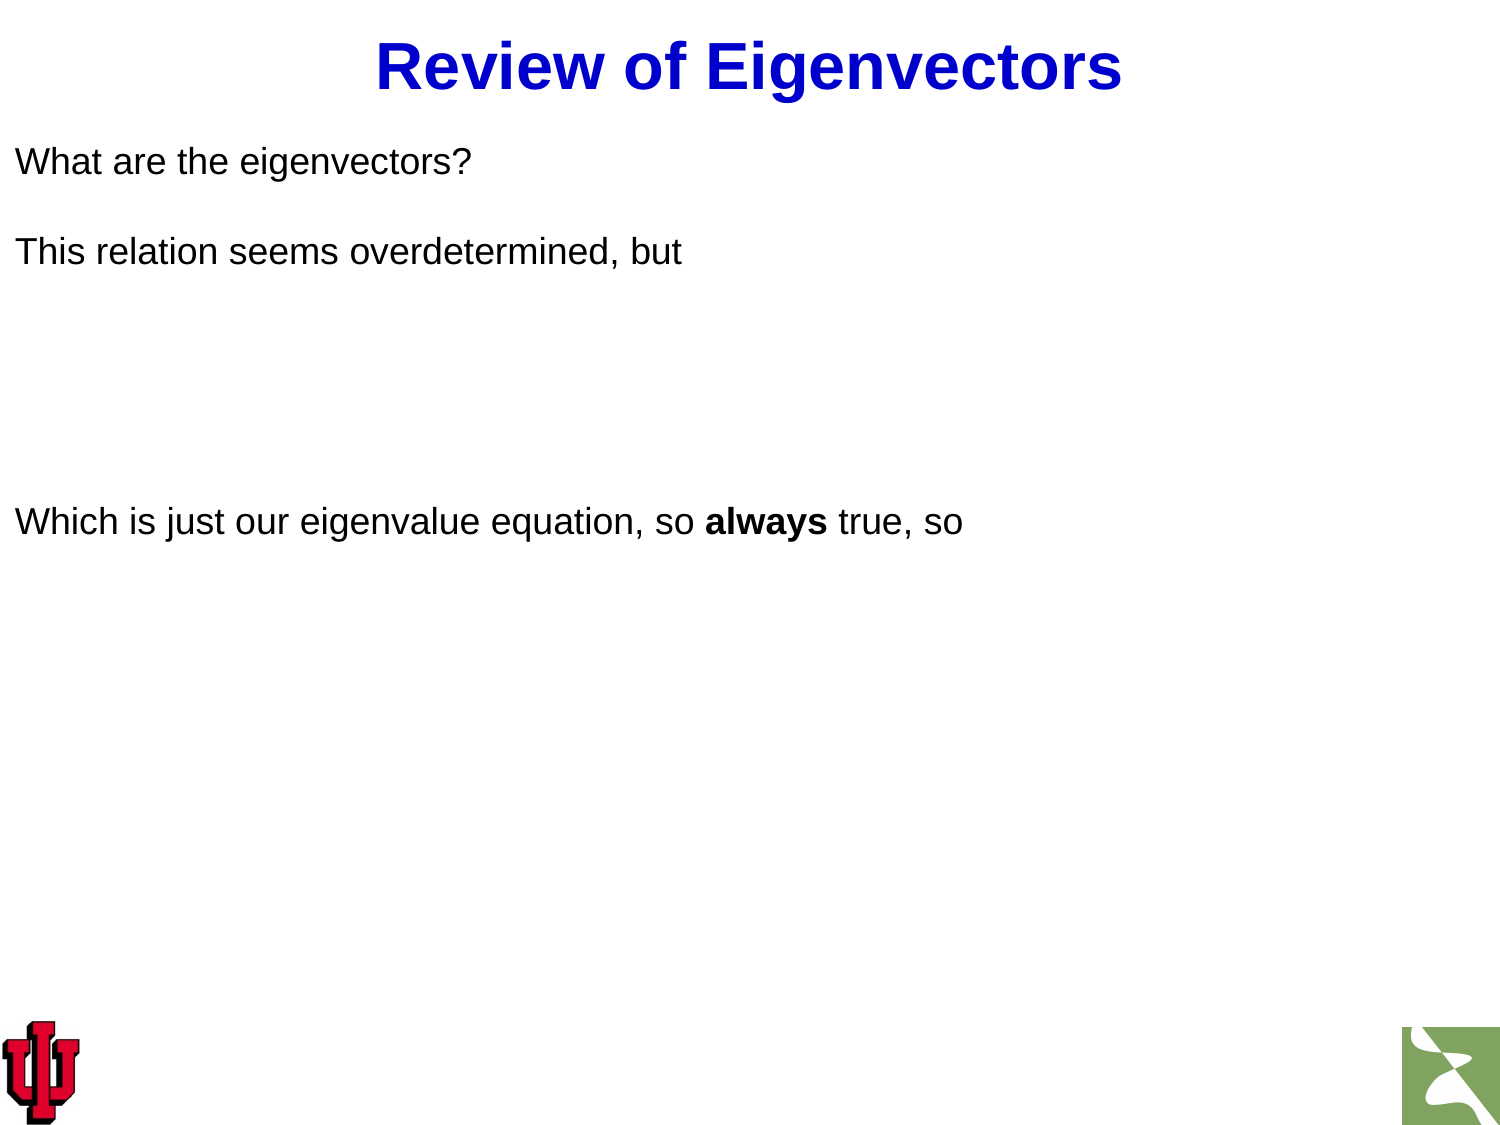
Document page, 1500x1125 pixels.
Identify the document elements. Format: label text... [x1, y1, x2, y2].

picture [0, 1020, 80, 1125]
picture [1402, 1027, 1500, 1125]
title Review of Eigenvectors [0, 0, 1500, 125]
